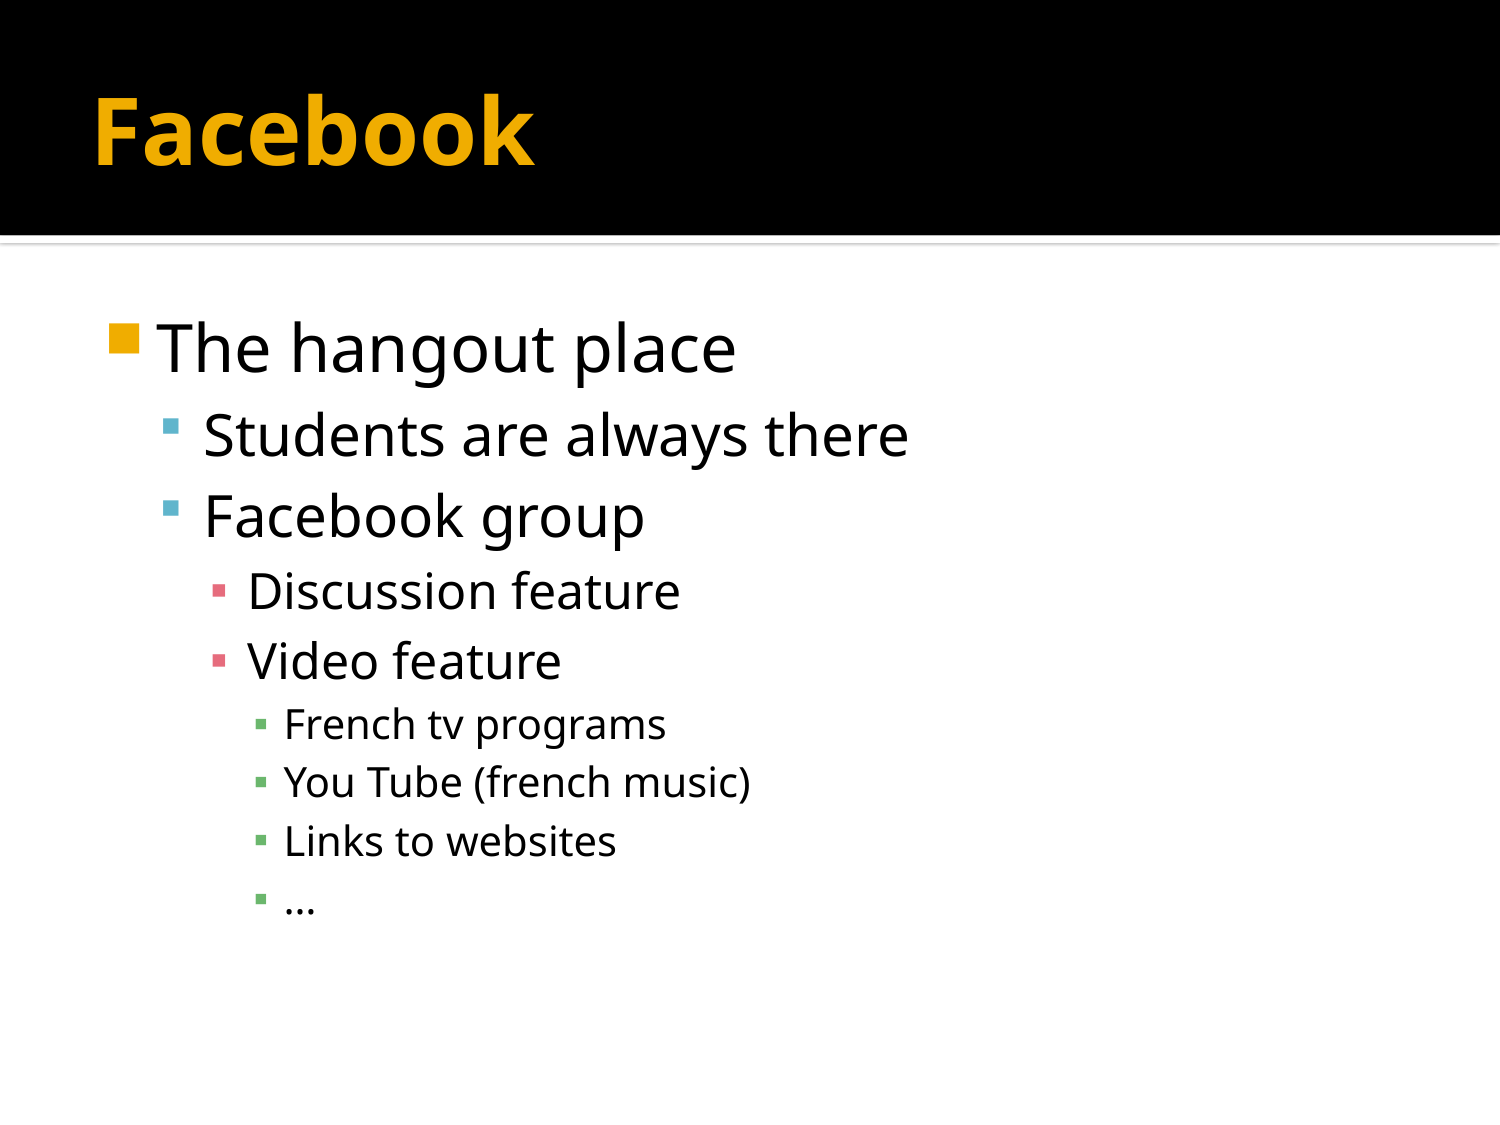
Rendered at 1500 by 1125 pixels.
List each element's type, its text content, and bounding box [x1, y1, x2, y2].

list The hangout place Students are always there Facebook group Discussion feature Video feature French tv programs You Tube (french music) Links to websites … [75, 291, 1425, 1050]
title Facebook [75, 25, 1425, 231]
